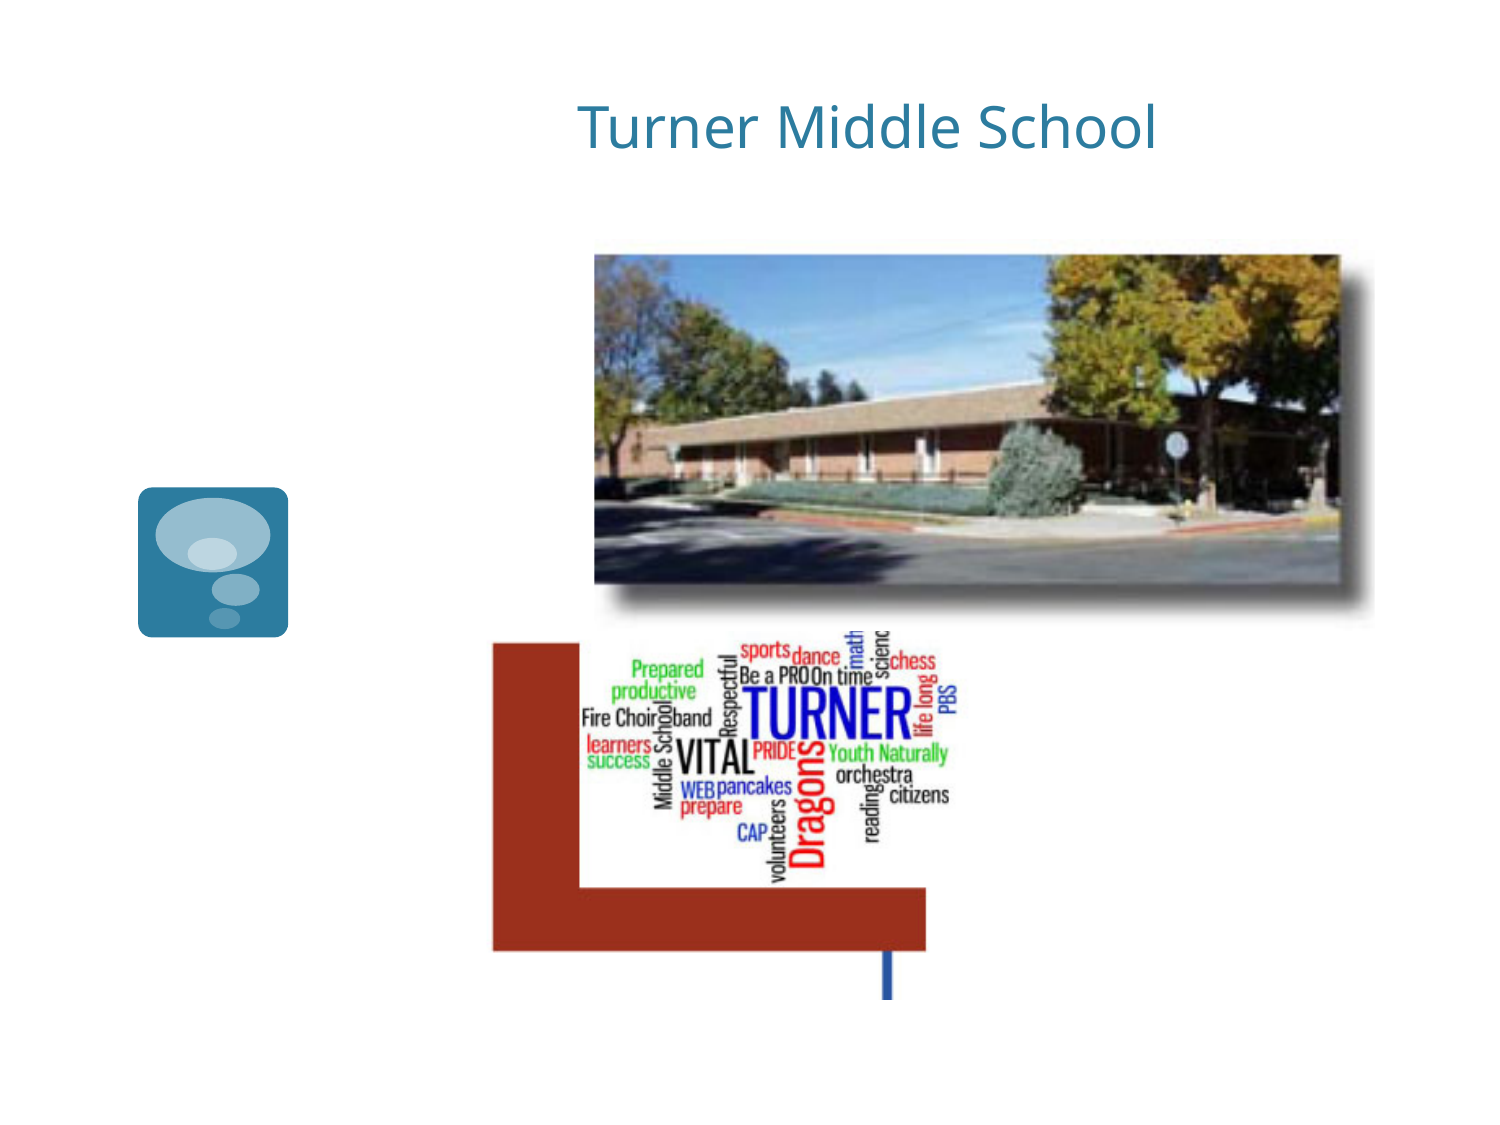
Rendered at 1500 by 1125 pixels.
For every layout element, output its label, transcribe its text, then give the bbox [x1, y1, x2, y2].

title Turner Middle School [562, 50, 1375, 168]
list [593, 228, 1376, 631]
picture [473, 596, 977, 1001]
